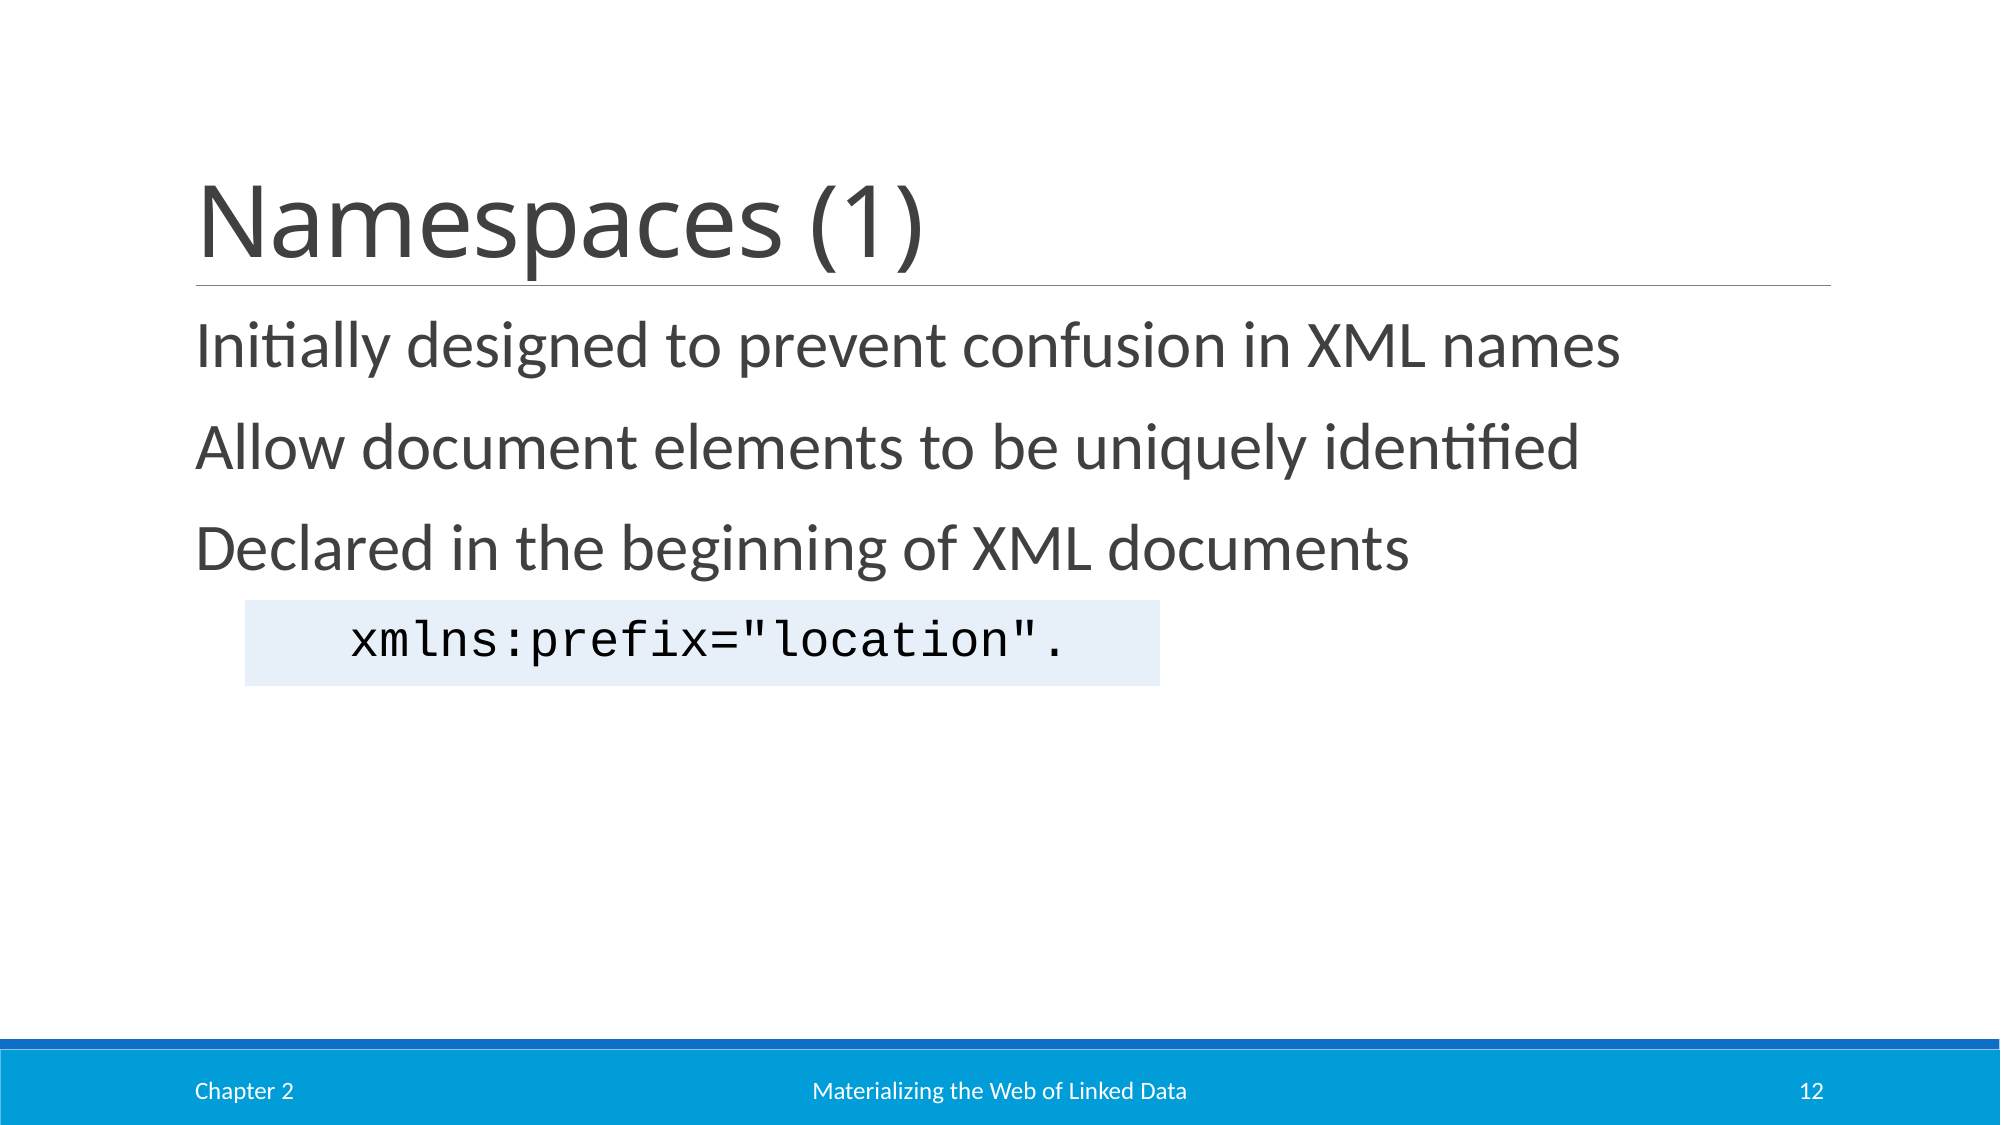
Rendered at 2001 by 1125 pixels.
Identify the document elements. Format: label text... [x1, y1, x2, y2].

title Namespaces (1) [180, 47, 1830, 285]
slide_number 12 [1624, 1059, 1840, 1120]
table_header xmlns:prefix="location". [245, 600, 1160, 686]
footer Materializing the Web of Linked Data [604, 1059, 1396, 1120]
slide_number Chapter 2 [180, 1059, 586, 1120]
list Initially designed to prevent confusion in XML names Allow document elements to be uniquely identified Declared in the beginning of XML documents [180, 302, 1830, 963]
